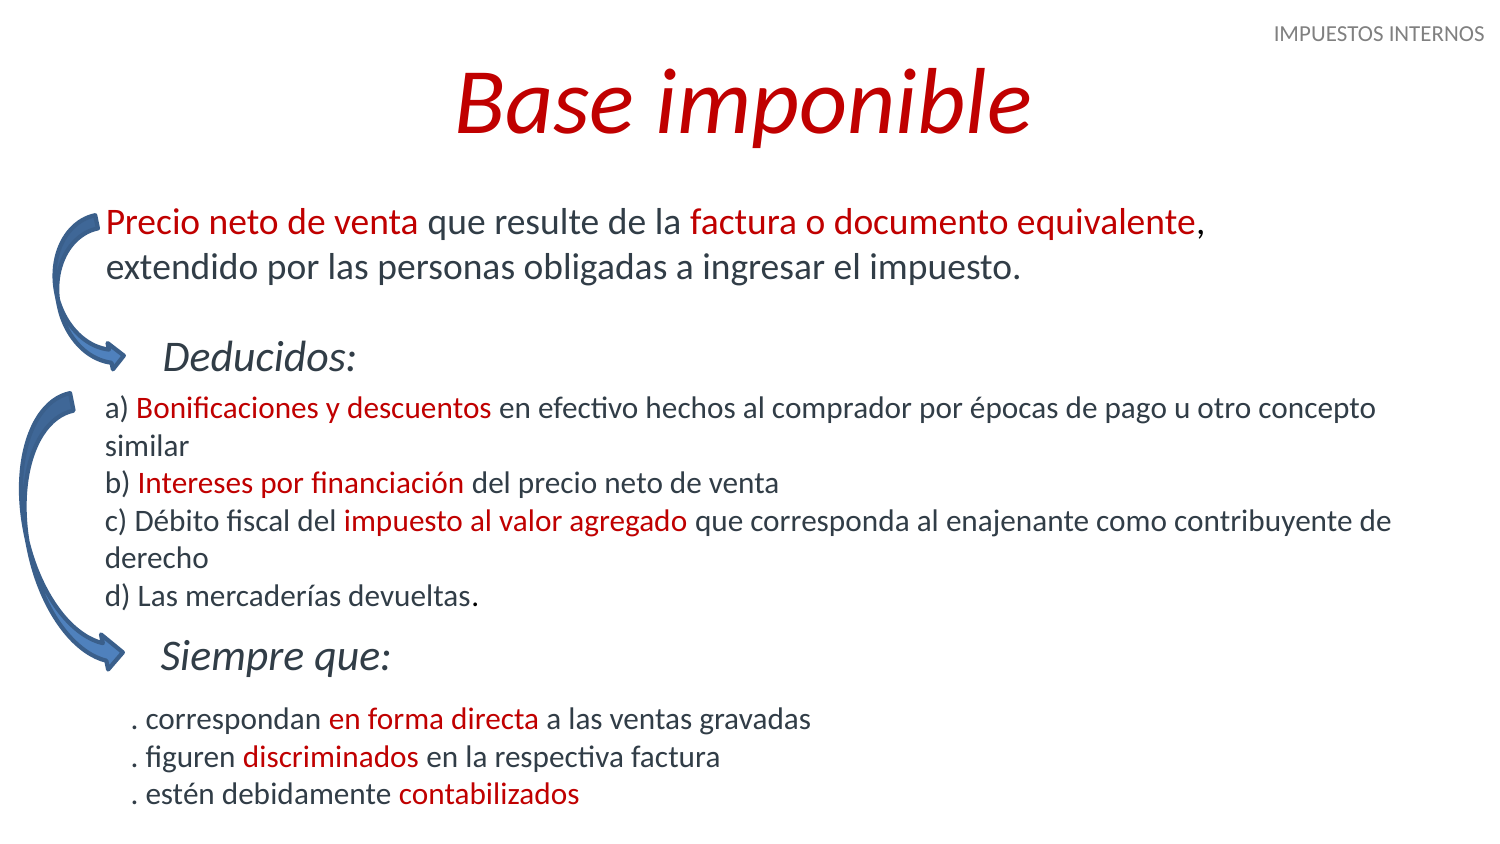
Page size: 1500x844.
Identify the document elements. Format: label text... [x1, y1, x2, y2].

text_box Precio neto de venta que resulte de la factura o documento equivalente, extendido por las personas obligadas a ingresar el impuesto. [91, 190, 1382, 295]
text_box Base imponible [439, 32, 1128, 160]
text_box [52, 213, 126, 372]
text_box Deducidos: [147, 320, 383, 388]
text_box a) Bonificaciones y descuentos en efectivo hechos al comprador por épocas de pago u otro concepto similar b) Intereses por financiación del precio neto de venta c) Débito fiscal del impuesto al valor agregado que corresponda al enajenante como contribuyente de derecho d) Las mercaderías devueltas. [89, 380, 1471, 620]
text_box IMPUESTOS INTERNOS [820, 11, 1500, 59]
text_box Siempre que: . correspondan en forma directa a las ventas gravadas . figuren discriminados en la respectiva factura . estén debidamente contabilizados [115, 619, 1311, 819]
text_box [18, 391, 125, 672]
